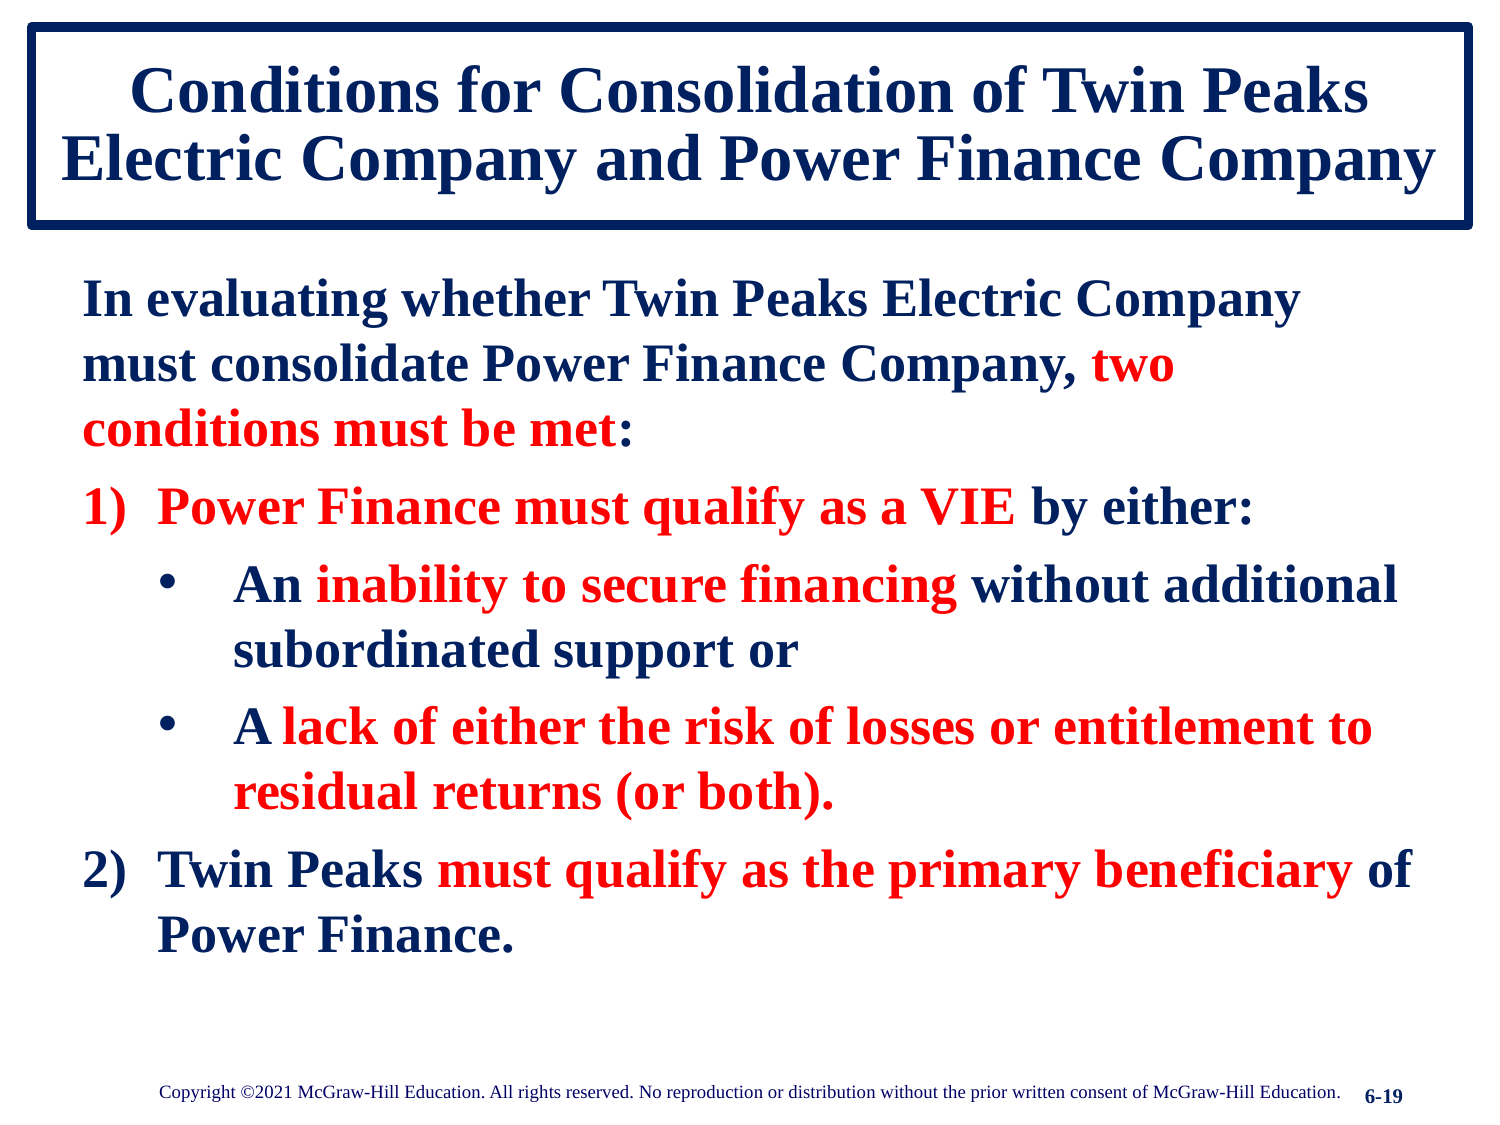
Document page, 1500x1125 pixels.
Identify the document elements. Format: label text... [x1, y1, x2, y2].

slide_number 6-19 [1350, 1074, 1438, 1125]
list In evaluating whether Twin Peaks Electric Company must consolidate Power Finance Company, two conditions must be met: Power Finance must qualify as a VIE by either: An inability to secure financing without additional subordinated support or A lack of either the risk of losses or entitlement to residual returns (or both). Twin Peaks must qualify as the primary beneficiary of Power Finance. [67, 254, 1433, 1065]
text_box Copyright ©2021 McGraw-Hill Education. All rights reserved. No reproduction or distribution without the prior written consent of McGraw-Hill Education. [76, 1072, 1424, 1110]
title Conditions for Consolidation of Twin Peaks Electric Company and Power Finance Company [27, 22, 1473, 230]
